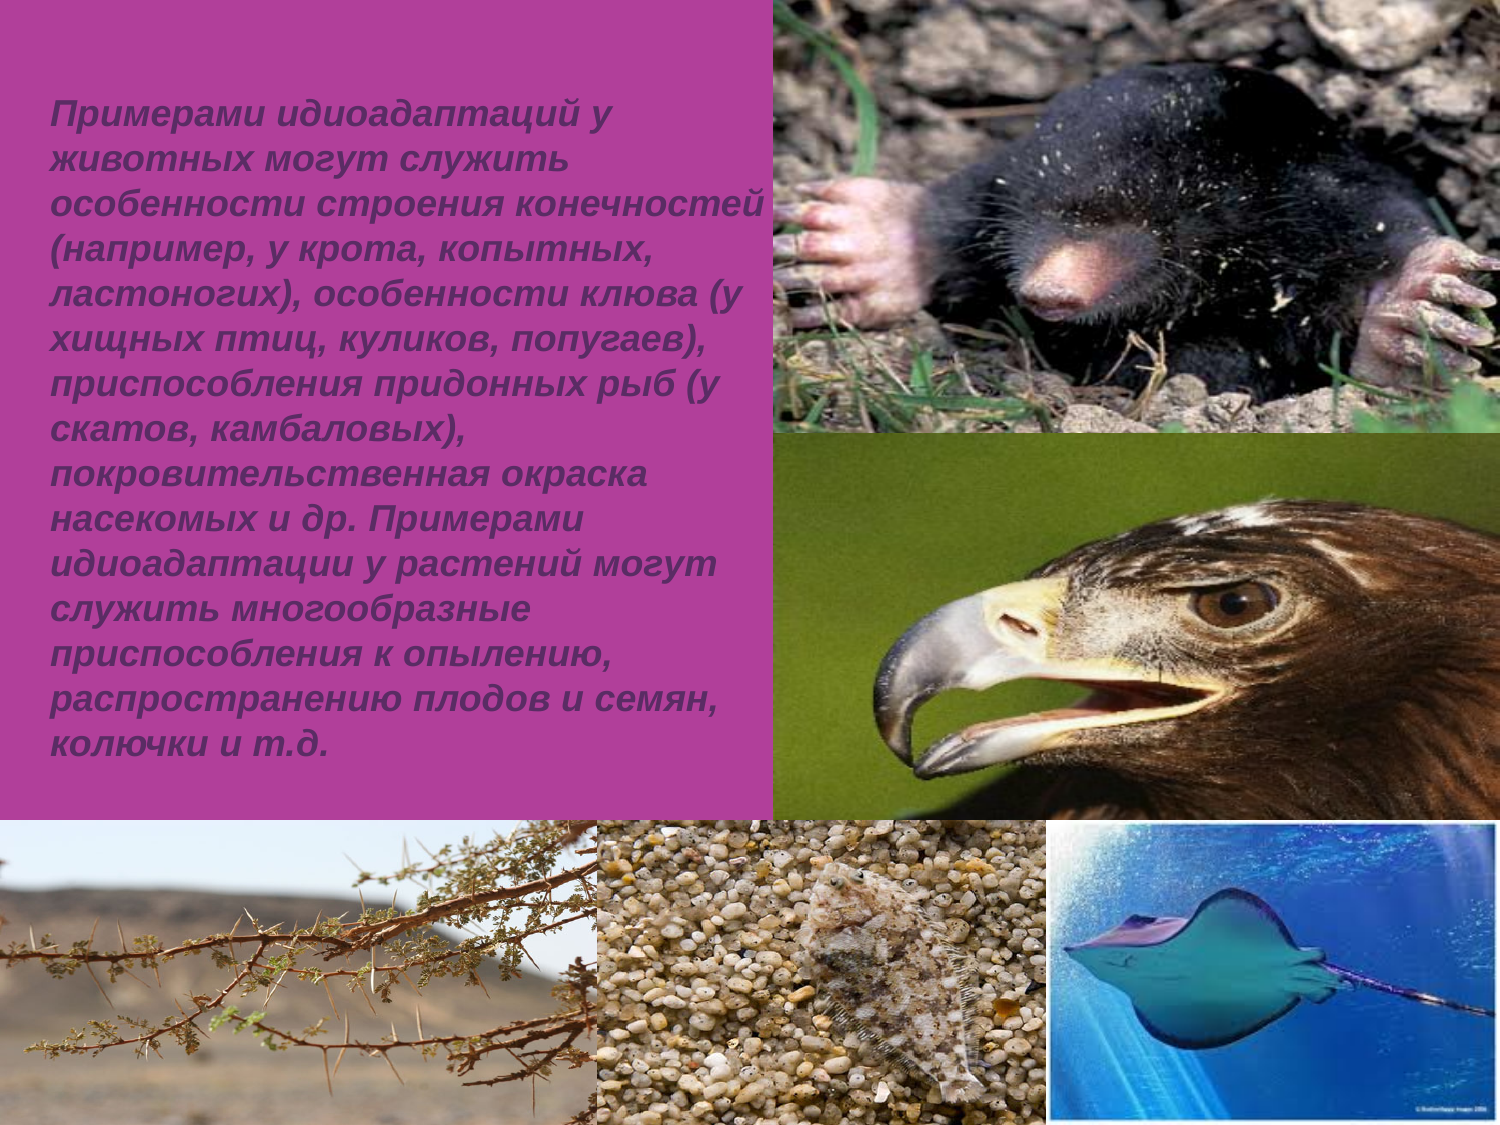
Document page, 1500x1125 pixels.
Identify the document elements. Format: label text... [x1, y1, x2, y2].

text_box Примерами идиоадаптаций у животных могут служить особенности строения конечностей (например, у крота, копытных, ластоногих), особенности клюва (у хищных птиц, куликов, попугаев), приспособления придонных рыб (у скатов, камбаловых), покровительственная окраска насекомых и др. Примерами идиоадаптации у растений могут служить многообразные приспособления к опылению, распространению плодов и семян, колючки и т.д. [35, 81, 766, 772]
picture [597, 820, 1038, 1125]
picture [773, 433, 1500, 812]
picture [1046, 820, 1500, 1125]
picture [0, 820, 589, 1125]
picture [773, 0, 1500, 426]
